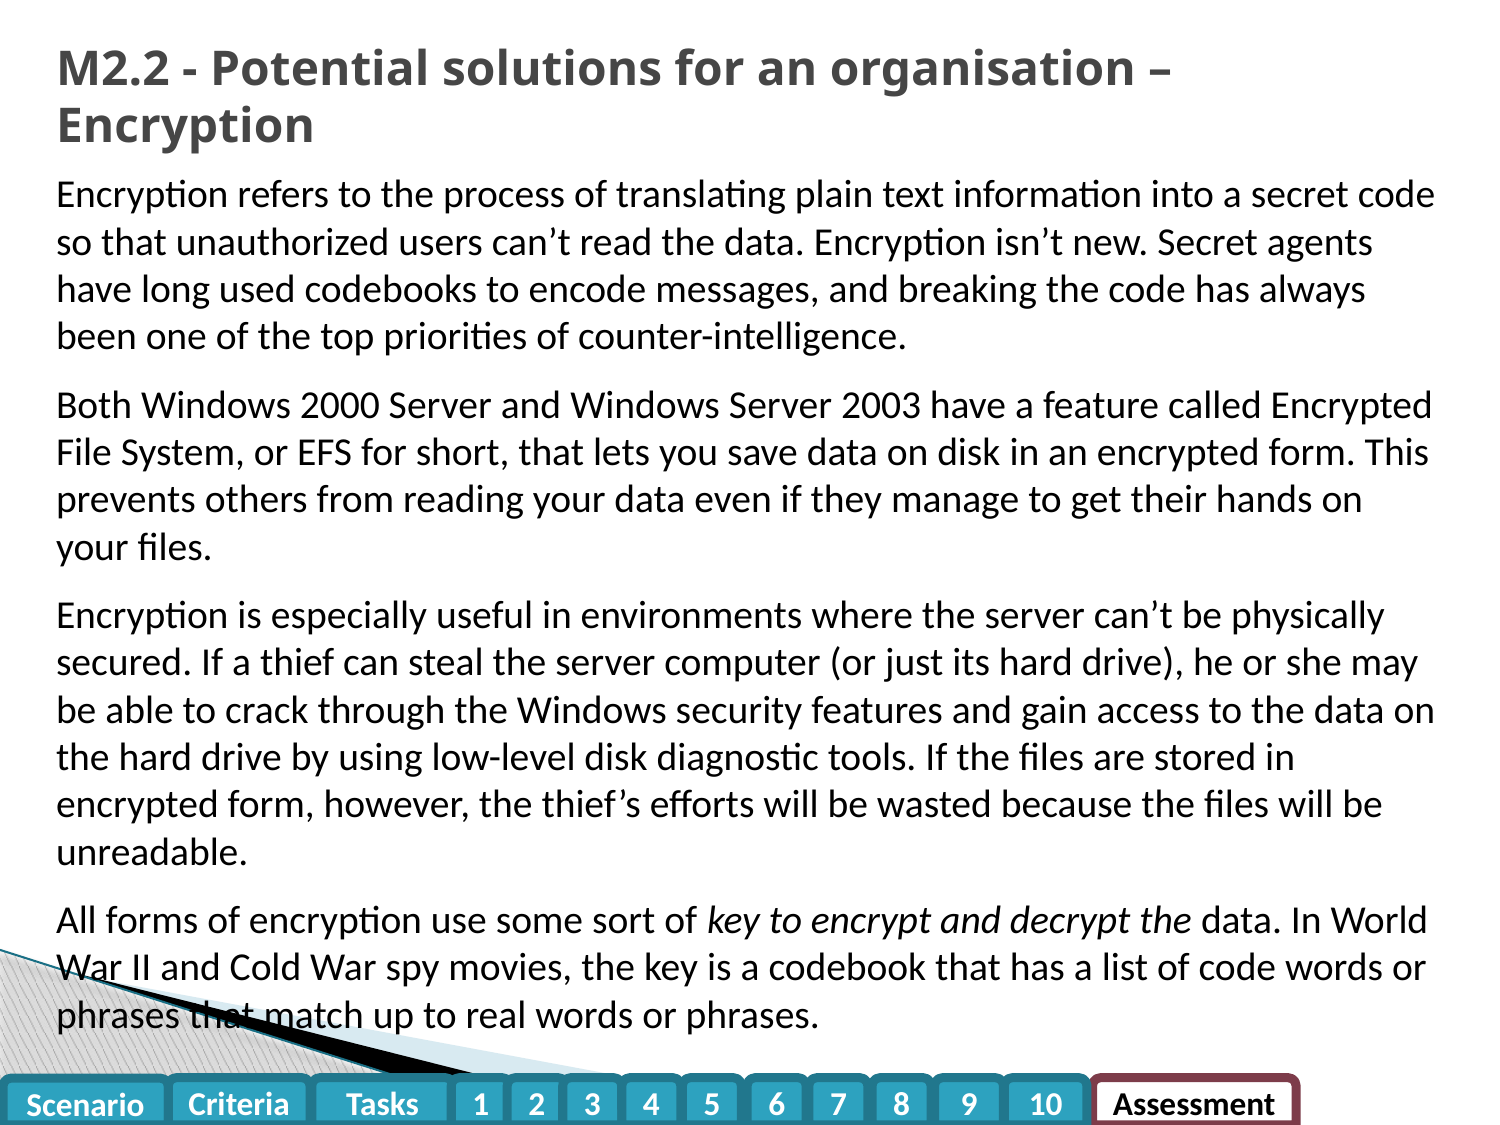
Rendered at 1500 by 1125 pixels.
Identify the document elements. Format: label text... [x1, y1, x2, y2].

list Encryption refers to the process of translating plain text information into a secret code so that unauthorized users can’t read the data. Encryption isn’t new. Secret agents have long used codebooks to encode messages, and breaking the code has always been one of the top priorities of counter-intelligence. Both Windows 2000 Server and Windows Server 2003 have a feature called Encrypted File System, or EFS for short, that lets you save data on disk in an encrypted form. This prevents others from reading your data even if they manage to get their hands on your files. Encryption is especially useful in environments where the server can’t be physically secured. If a thief can steal the server computer (or just its hard drive), he or she may be able to crack through the Windows security features and gain access to the data on the hard drive by using low-level disk diagnostic tools. If the files are stored in encrypted form, however, the thief’s efforts will be wasted because the files will be unreadable. All forms of encryption use some sort of key to encrypt and decrypt the data. In World War II and Cold War spy movies, the key is a codebook that has a list of code words or phrases that match up to real words or phrases. [41, 160, 1459, 1047]
title M2.2 - Potential solutions for an organisation – Encryption [41, 30, 1459, 159]
